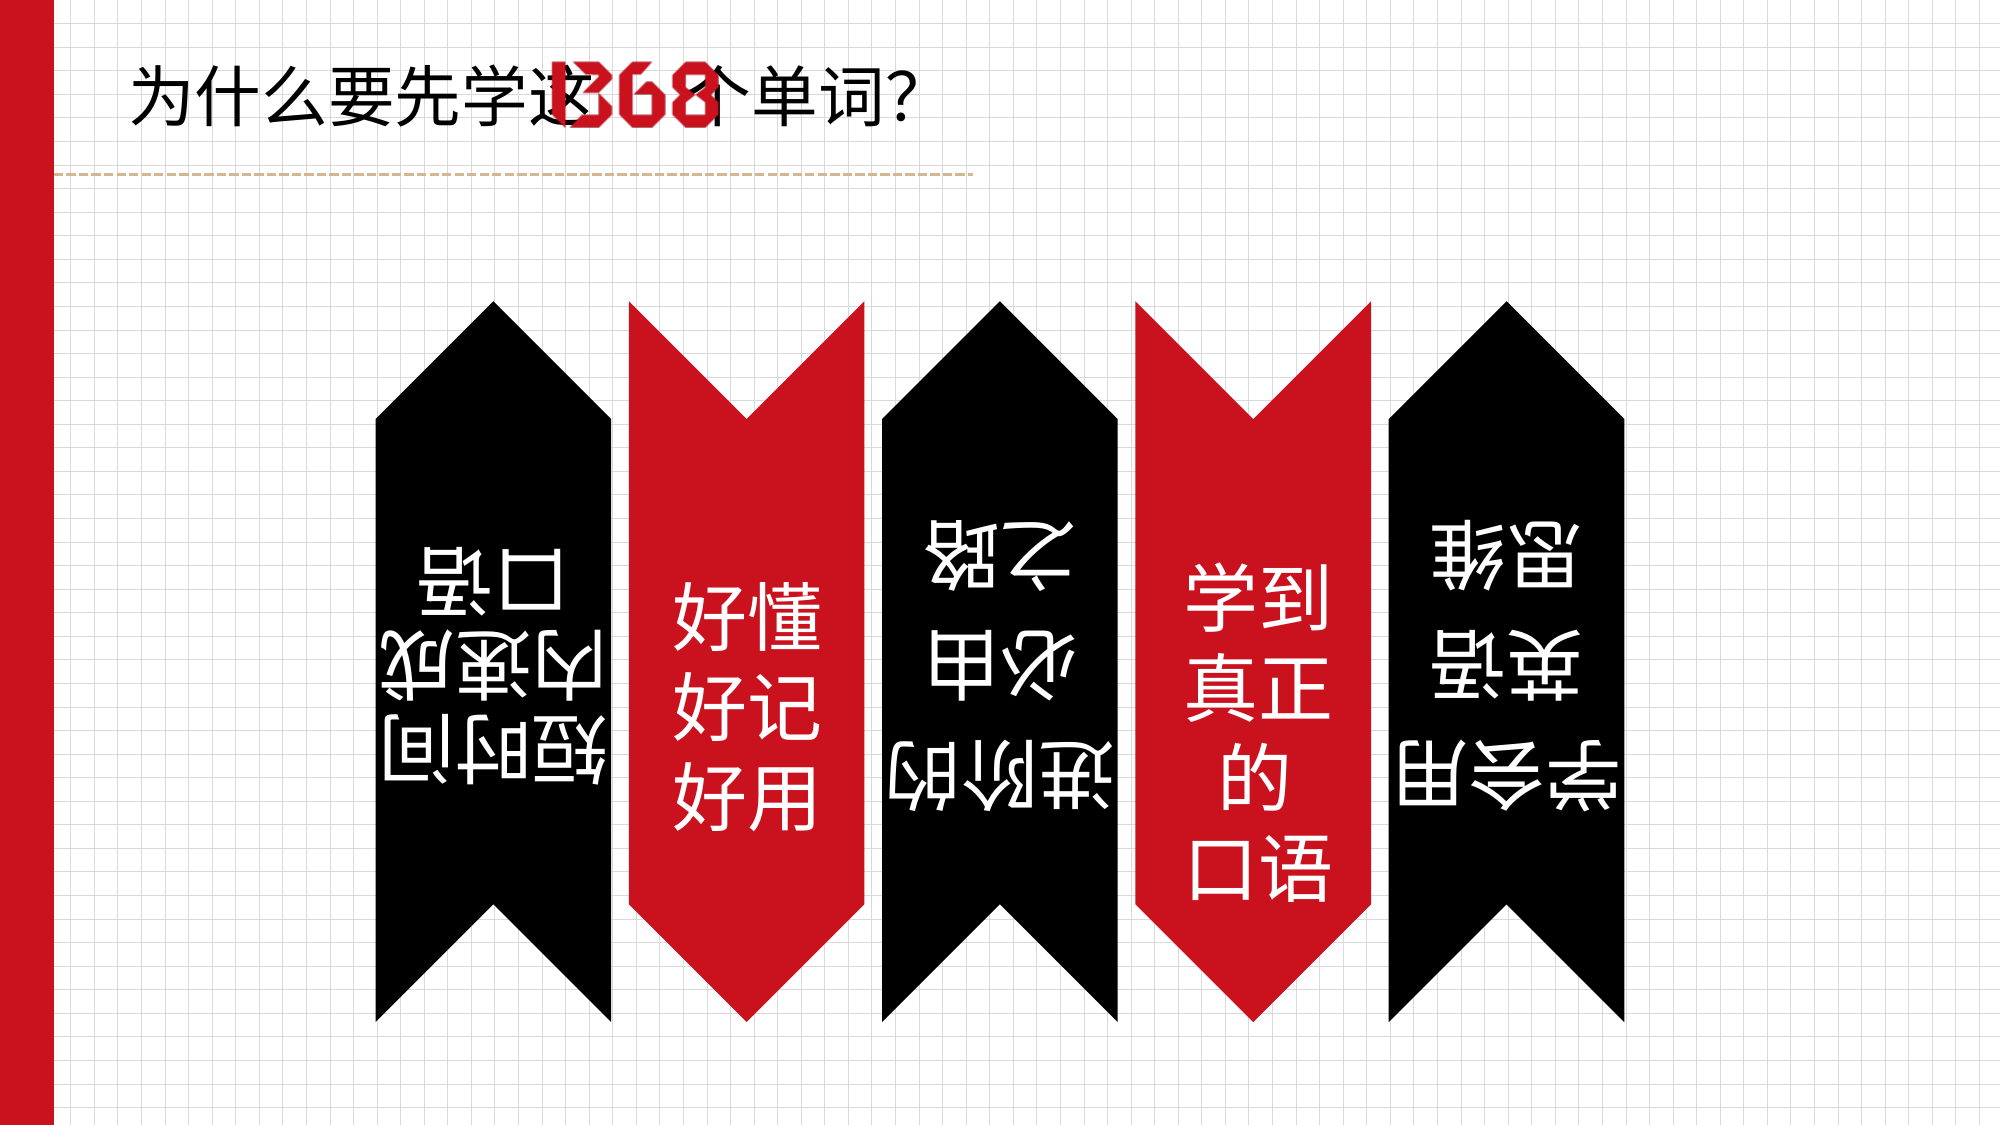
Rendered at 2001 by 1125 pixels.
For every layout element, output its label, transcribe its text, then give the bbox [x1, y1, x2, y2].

text_box 为什么要先学这 个单词？ [113, 47, 493, 143]
text_box 为什么要先学这 个单词？ [777, 47, 968, 143]
text_box [0, 0, 55, 1125]
picture [493, 13, 777, 207]
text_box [374, 301, 1625, 1023]
